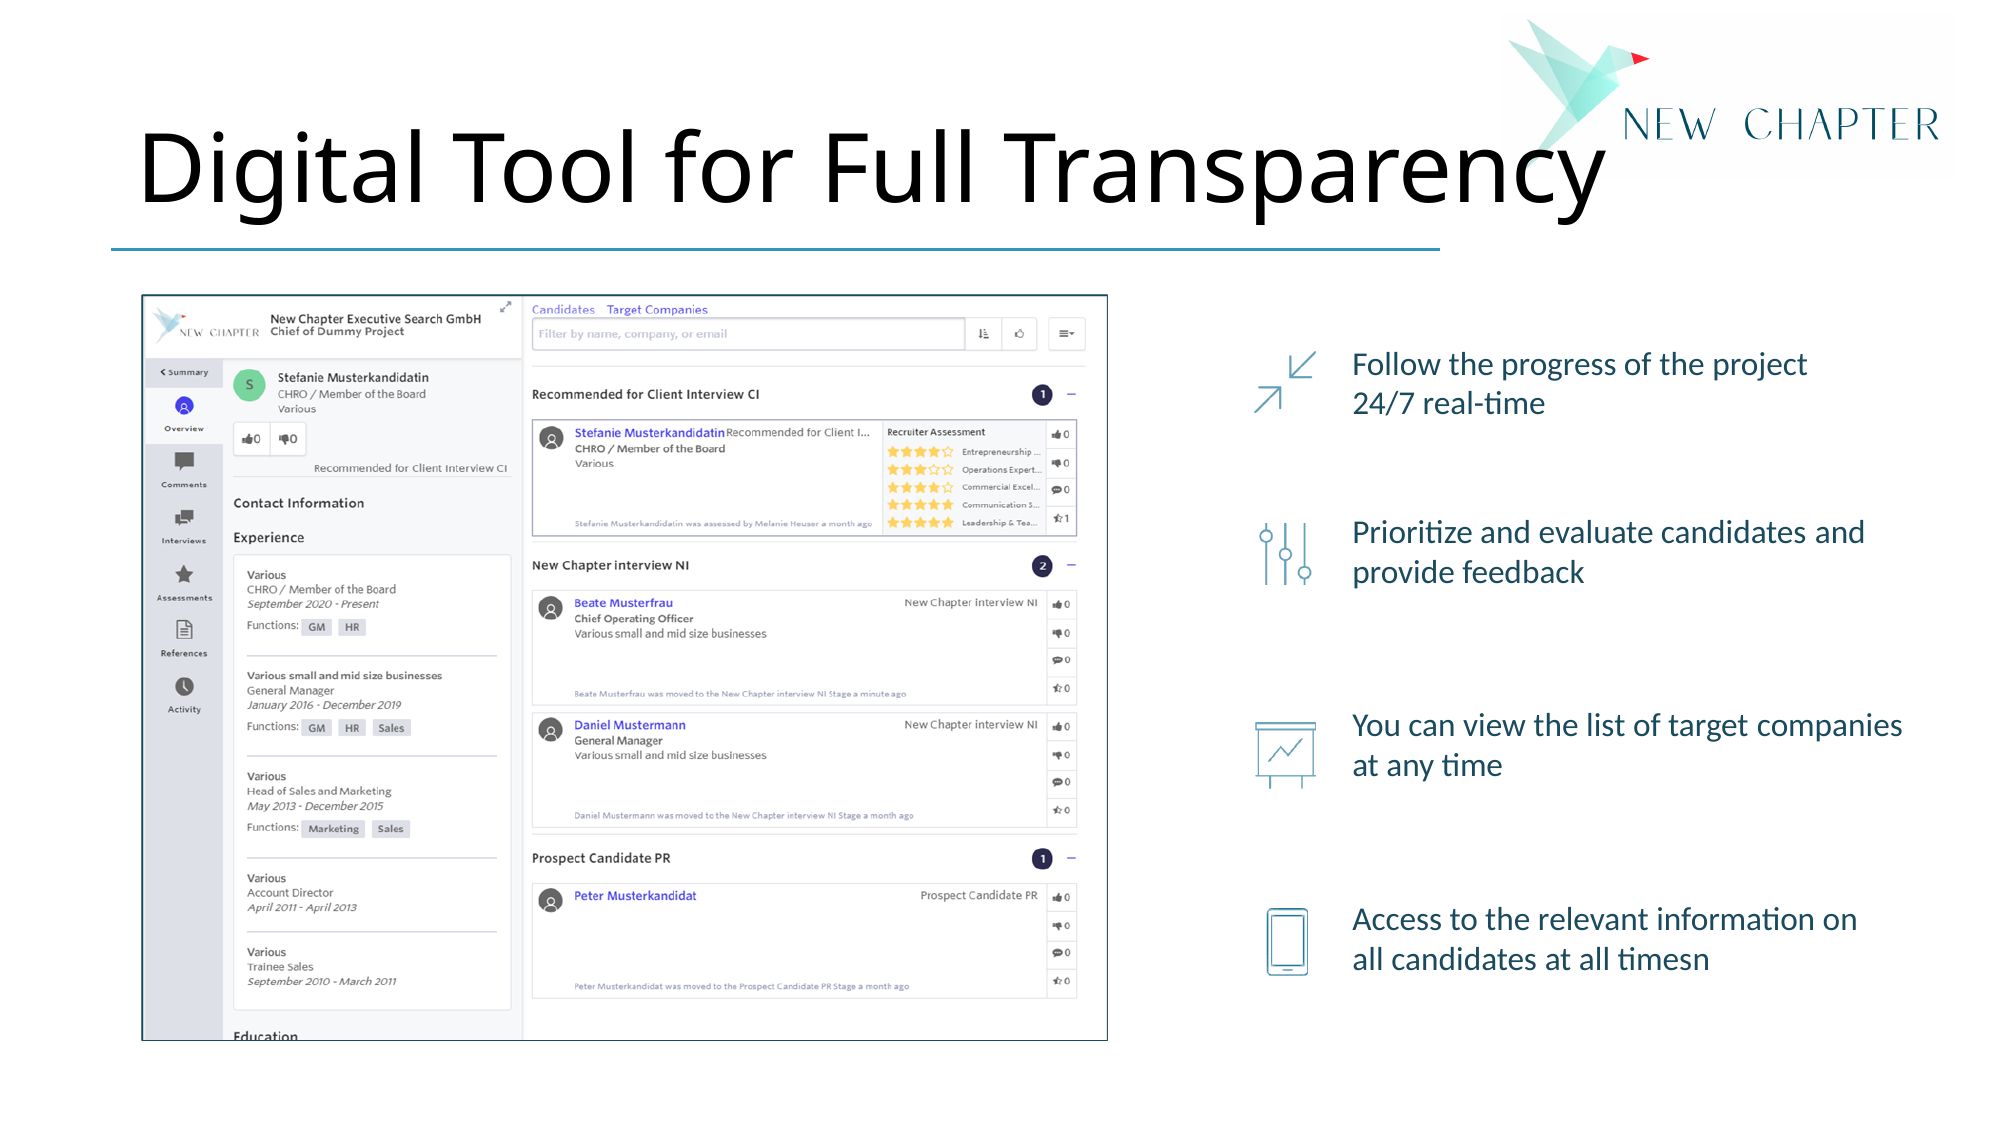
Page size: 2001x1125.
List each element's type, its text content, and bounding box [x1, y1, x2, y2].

text_box You can view the list of target companies at any time [1352, 700, 1929, 783]
picture [1254, 351, 1316, 413]
picture [1265, 908, 1308, 976]
picture [1254, 721, 1316, 789]
picture [1501, 12, 1956, 178]
text_box Follow the progress of the project 24/7 real-time [1352, 338, 1833, 422]
title Digital Tool for Full Transparency [121, 62, 1847, 280]
text_box Prioritize and evaluate candidates and provide feedback [1352, 507, 1954, 591]
picture [1254, 523, 1316, 585]
text_box Access to the relevant information on all candidates at all timesn [1352, 894, 1989, 977]
picture [141, 294, 1108, 1041]
